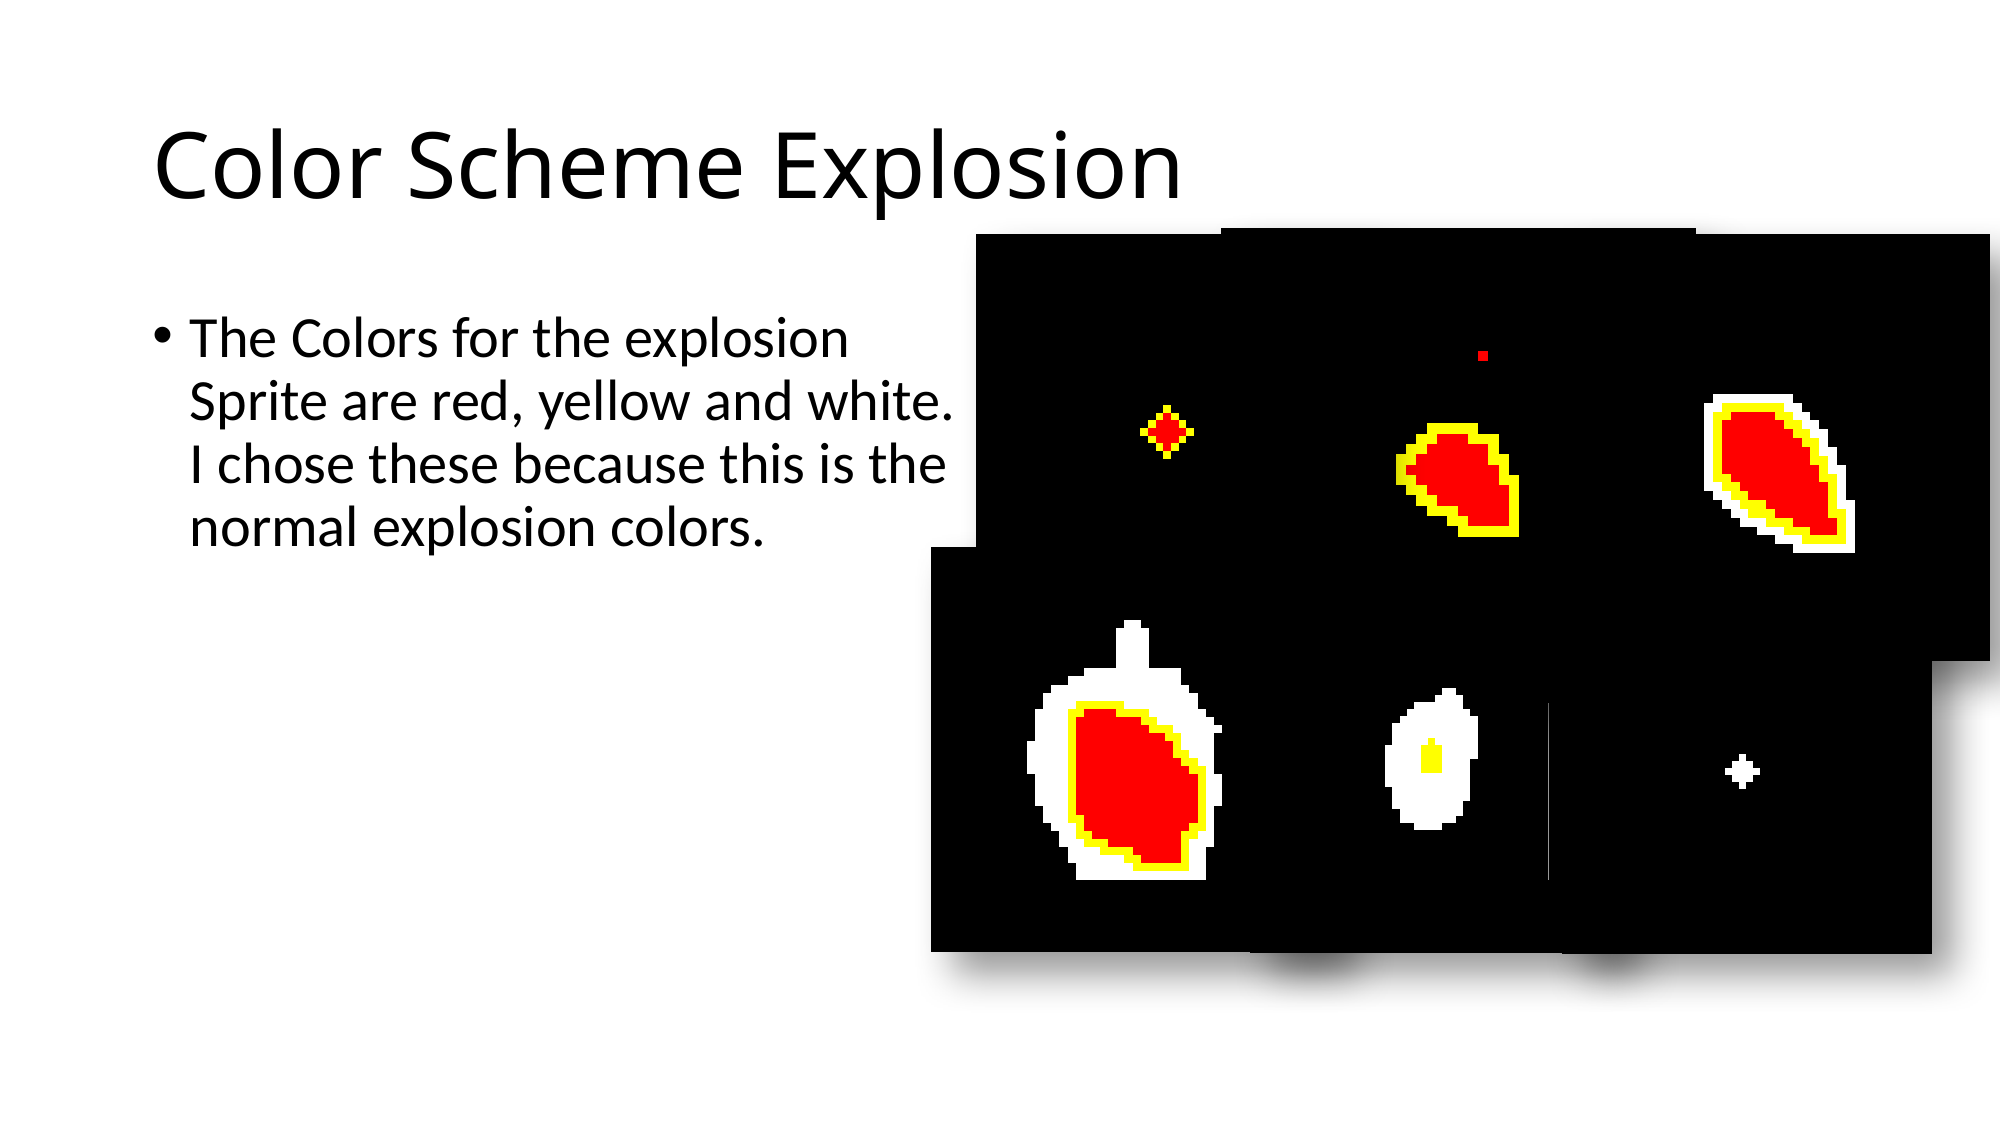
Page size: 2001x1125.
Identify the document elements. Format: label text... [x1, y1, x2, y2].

picture [1003, 620, 1263, 880]
list The Colors for the explosion Sprite are red, yellow and white. I chose these because this is the normal explosion colors. [137, 299, 988, 1014]
picture [1322, 653, 1549, 880]
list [1293, 300, 1623, 630]
picture [1634, 306, 1917, 589]
picture [1049, 306, 1294, 551]
title Color Scheme Explosion [137, 59, 1863, 278]
picture [1634, 656, 1860, 881]
